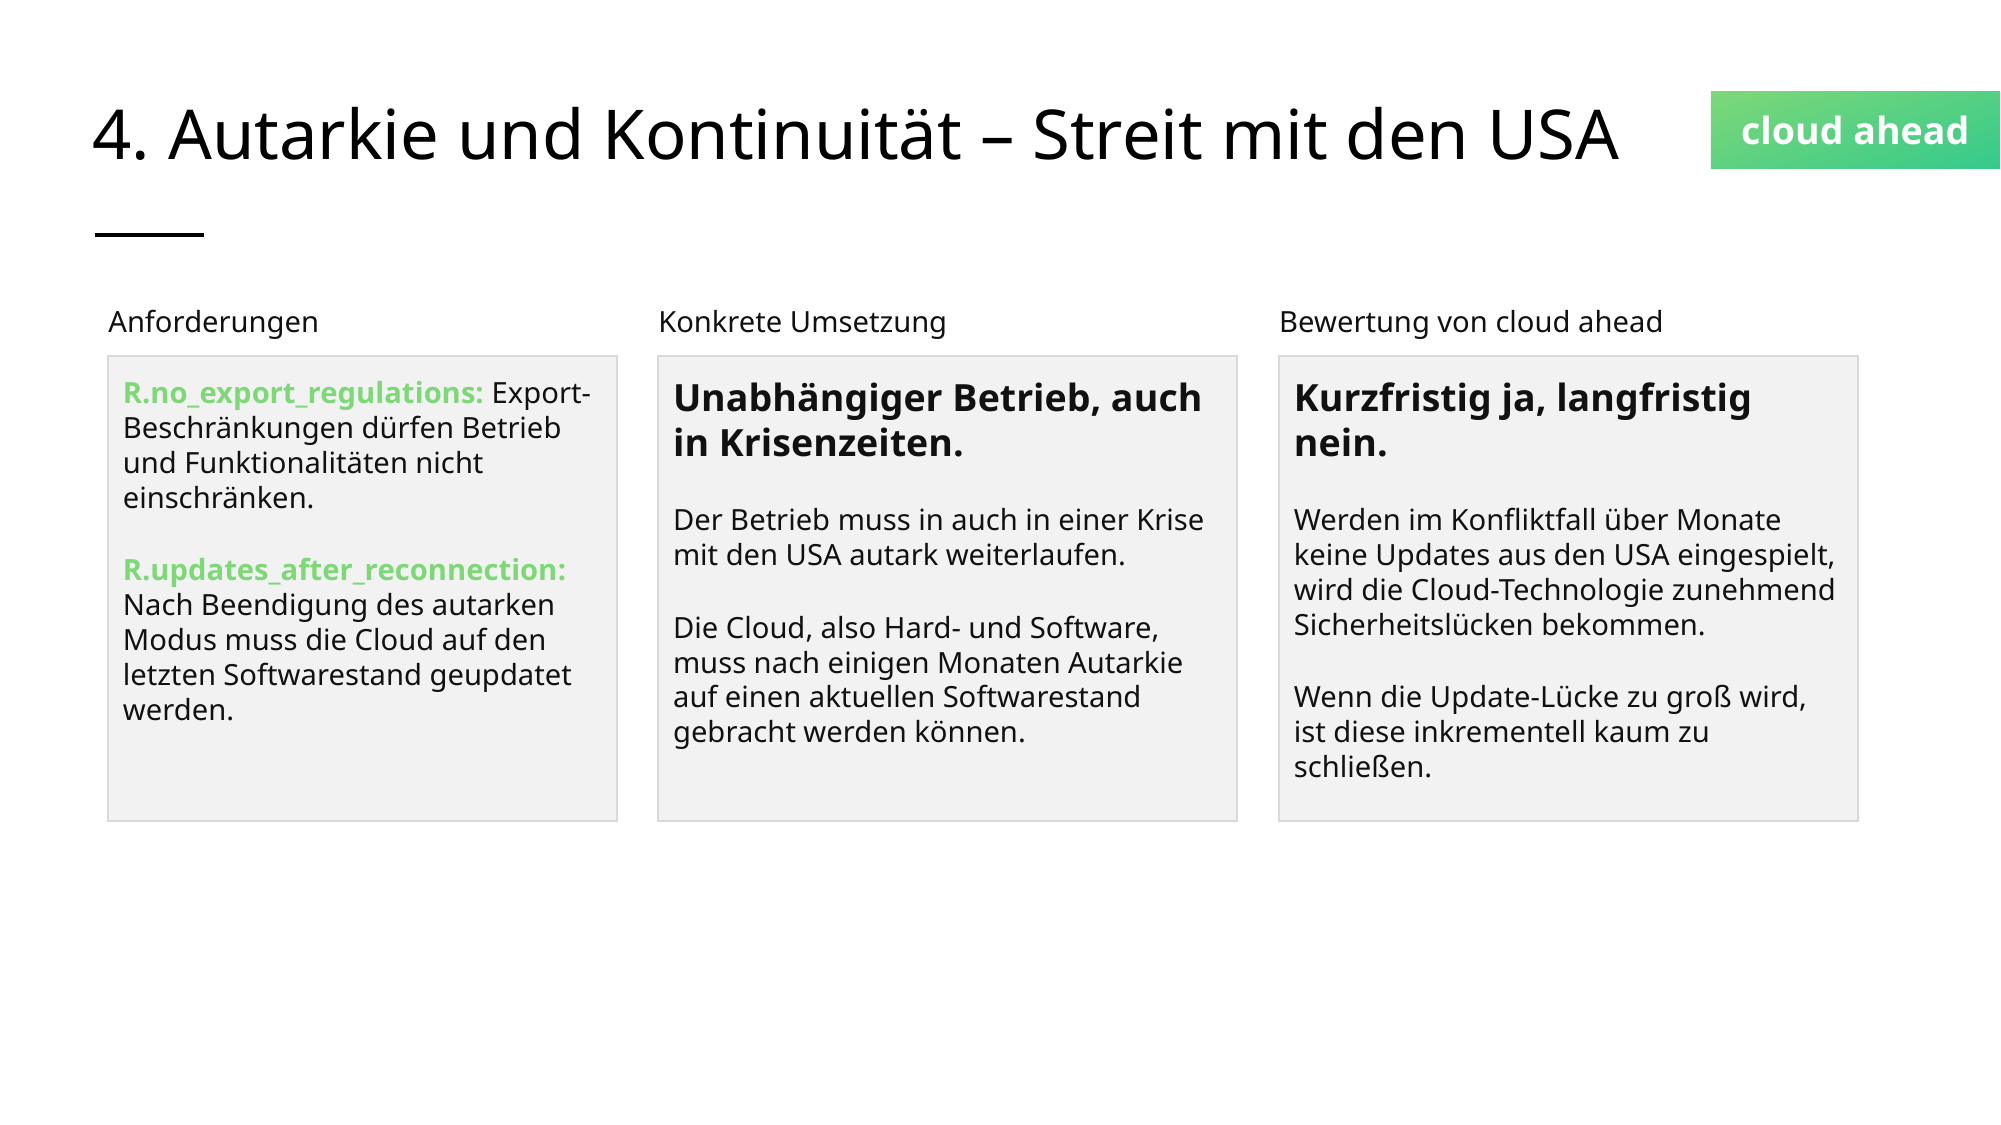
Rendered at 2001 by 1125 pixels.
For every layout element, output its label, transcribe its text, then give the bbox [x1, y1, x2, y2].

text_box Kurzfristig ja, langfristig nein. Werden im Konfliktfall über Monate keine Updates aus den USA eingespielt, wird die Cloud-Technologie zunehmend Sicherheitslücken bekommen. Wenn die Update-Lücke zu groß wird, ist diese inkrementell kaum zu schließen. [1278, 355, 1859, 822]
text_box Konkrete Umsetzung [657, 284, 1168, 357]
text_box R.no_export_regulations: Export-Beschränkungen dürfen Betrieb und Funktionalitäten nicht einschränken. R.updates_after_reconnection: Nach Beendigung des autarken Modus muss die Cloud auf den letzten Softwarestand geupdatet werden. [107, 355, 618, 822]
text_box Anforderungen [107, 284, 618, 355]
text_box Unabhängiger Betrieb, auch in Krisenzeiten. Der Betrieb muss in auch in einer Krise mit den USA autark weiterlaufen. Die Cloud, also Hard- und Software, muss nach einigen Monaten Autarkie auf einen aktuellen Softwarestand gebracht werden können. [657, 355, 1238, 822]
title 4. Autarkie und Kontinuität – Streit mit den USA [77, 67, 1803, 197]
text_box Bewertung von cloud ahead [1278, 284, 1788, 357]
